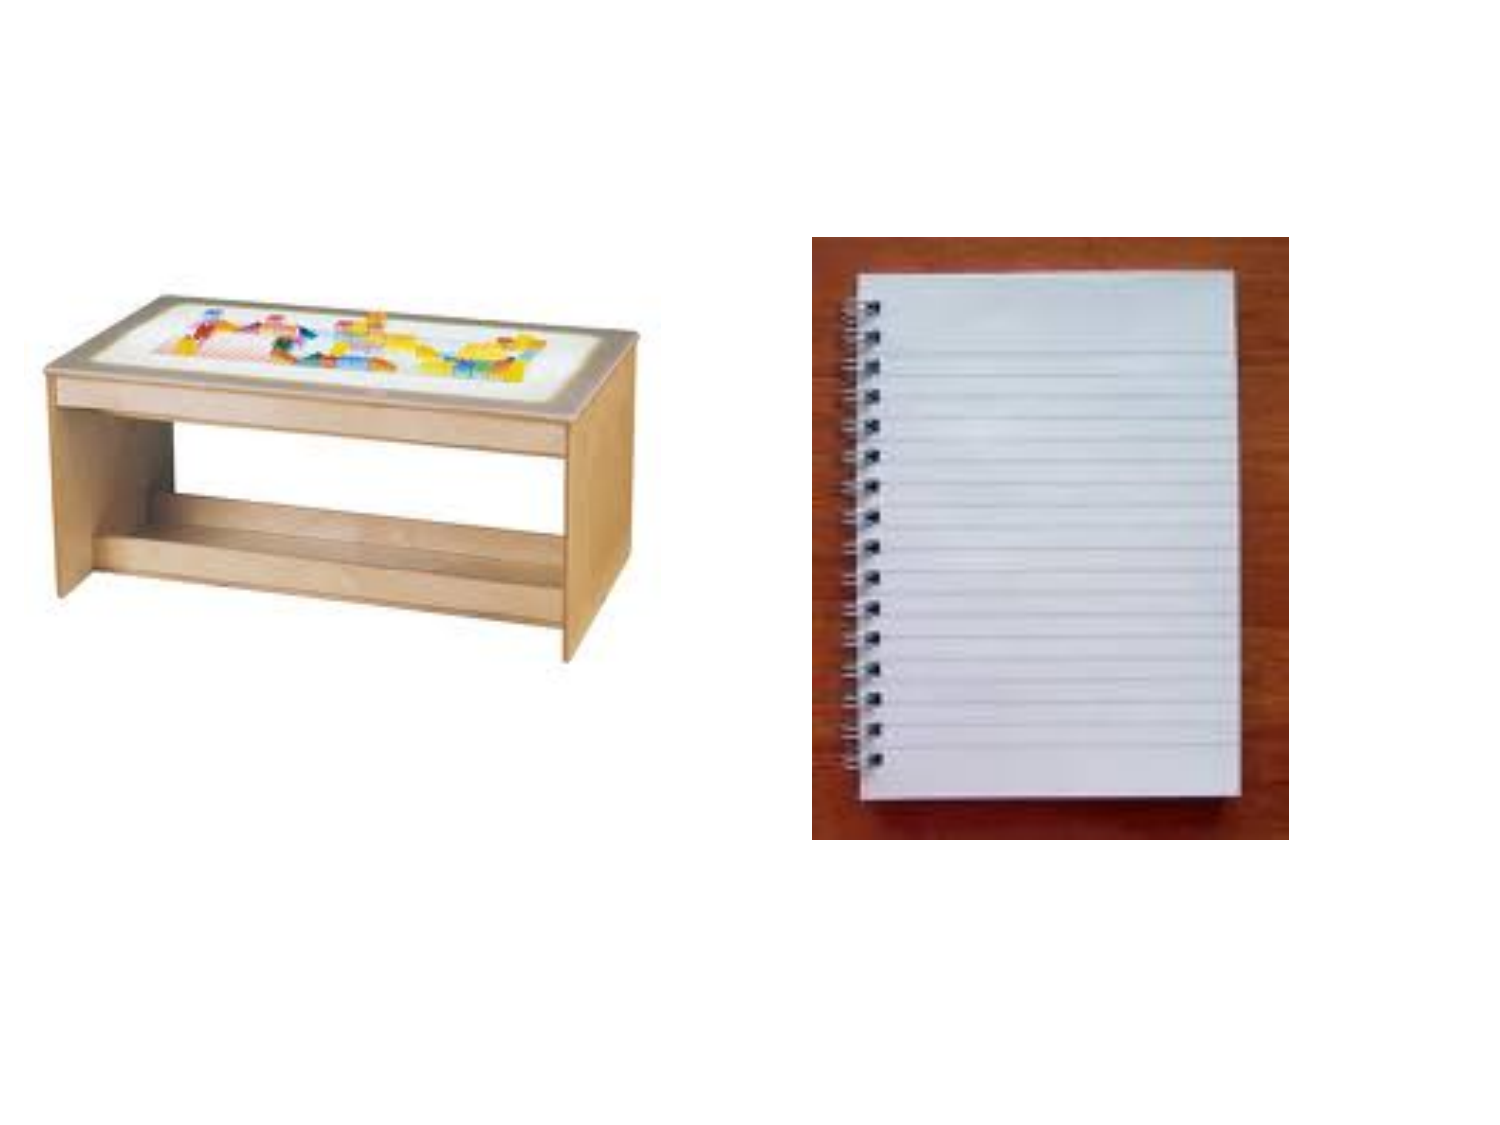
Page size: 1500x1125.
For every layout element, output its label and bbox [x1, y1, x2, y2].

picture [812, 237, 1289, 841]
picture [24, 162, 661, 799]
